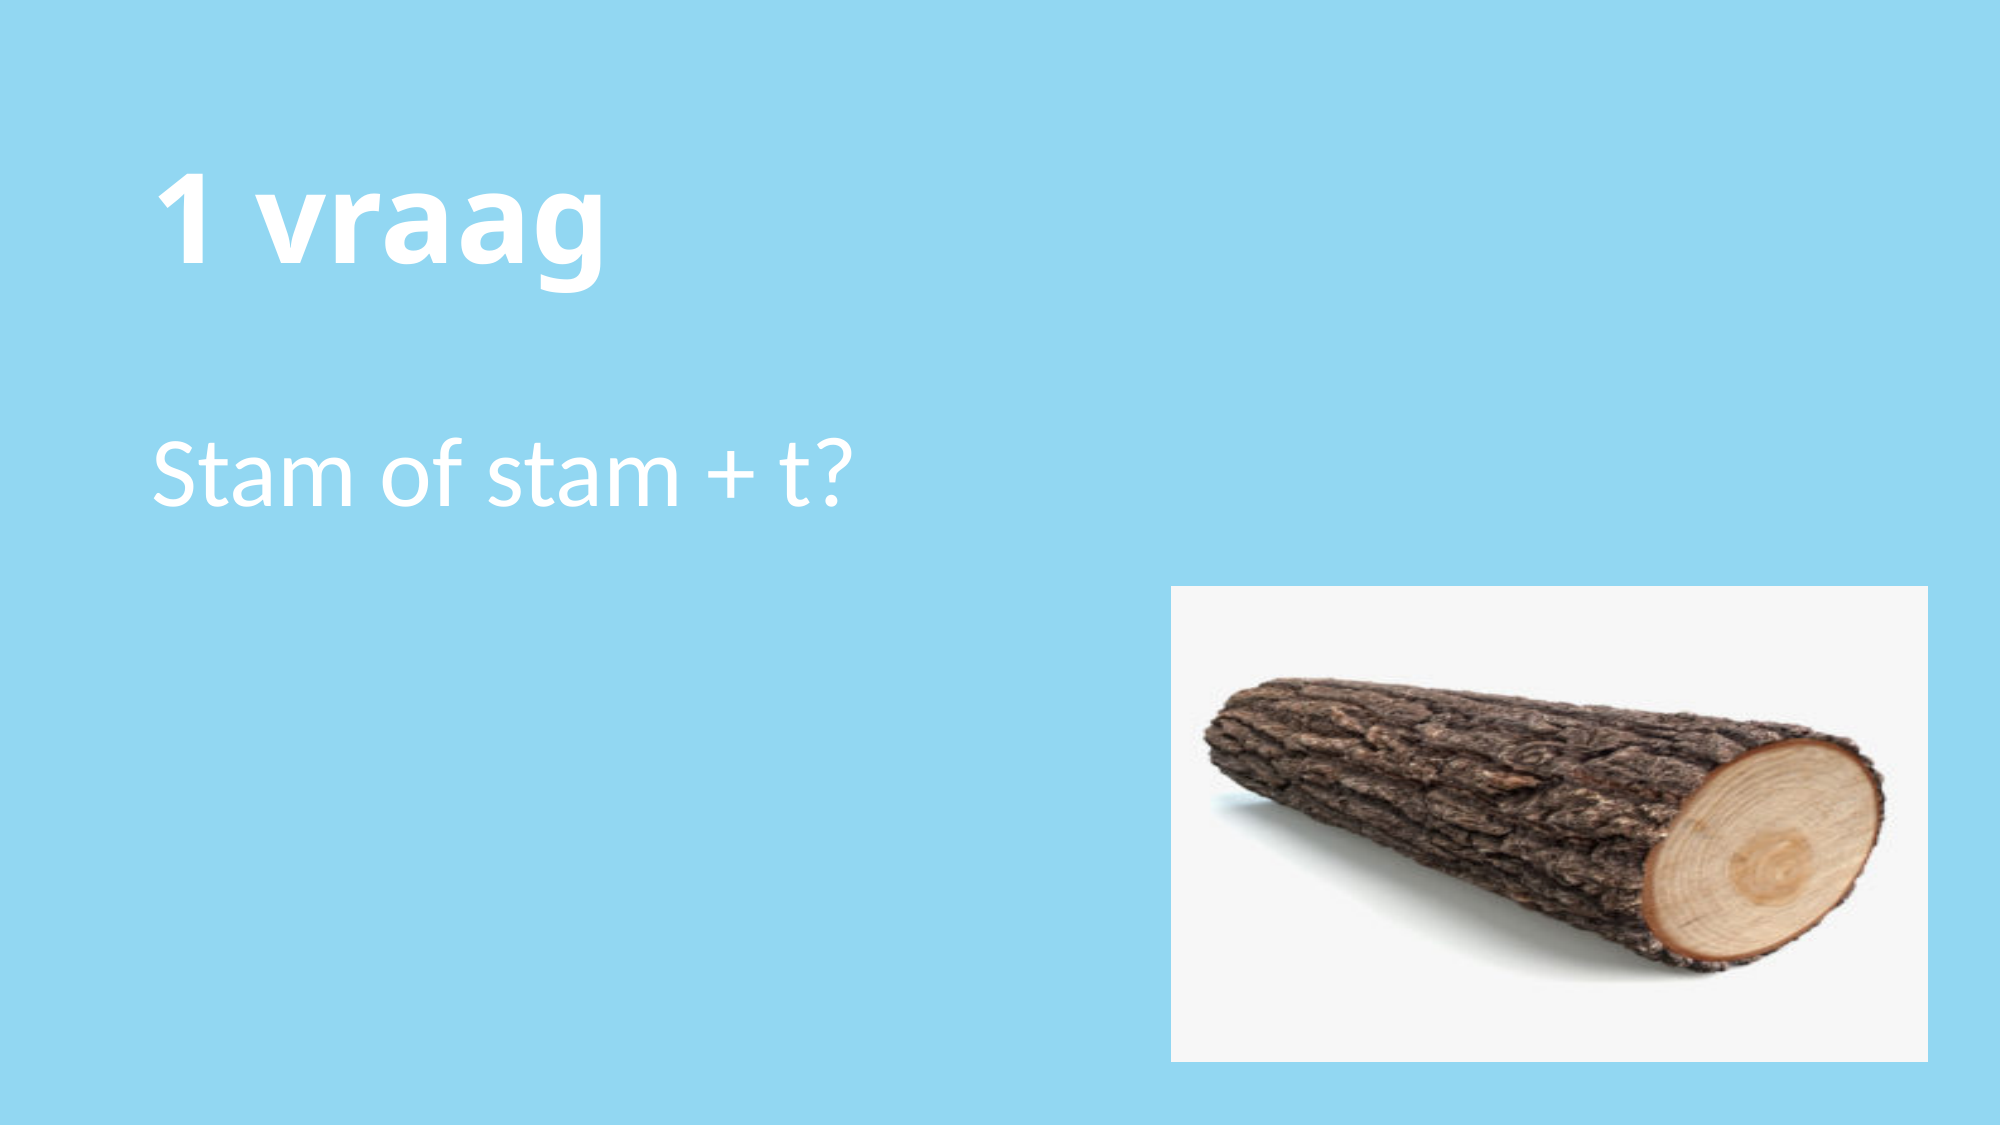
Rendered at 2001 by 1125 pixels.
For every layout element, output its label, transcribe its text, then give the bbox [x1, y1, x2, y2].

picture [1171, 585, 1928, 1062]
list Stam of stam + t? [136, 412, 1862, 587]
title 1 vraag [136, 125, 1862, 299]
